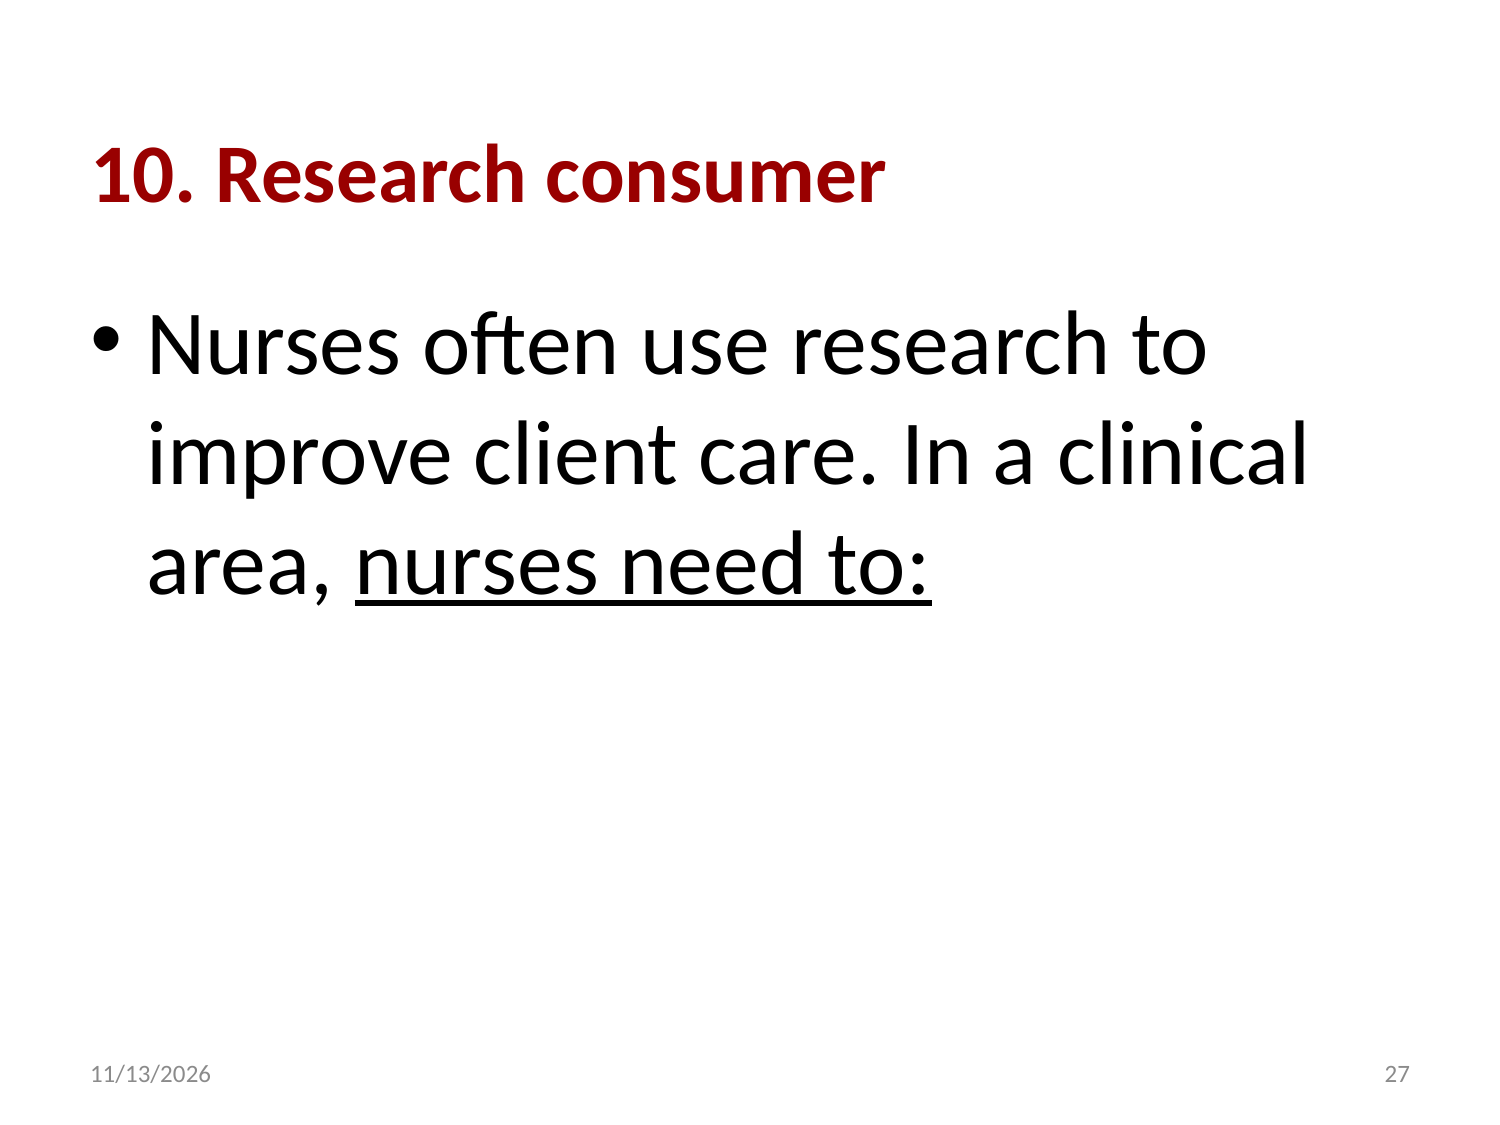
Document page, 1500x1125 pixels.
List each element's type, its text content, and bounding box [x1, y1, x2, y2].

list Nurses often use research to improve client care. In a clinical area, nurses need to: [75, 275, 1425, 866]
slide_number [75, 1042, 425, 1103]
slide_number 27 [1074, 1042, 1425, 1103]
title 10. Research consumer [75, 75, 1425, 263]
